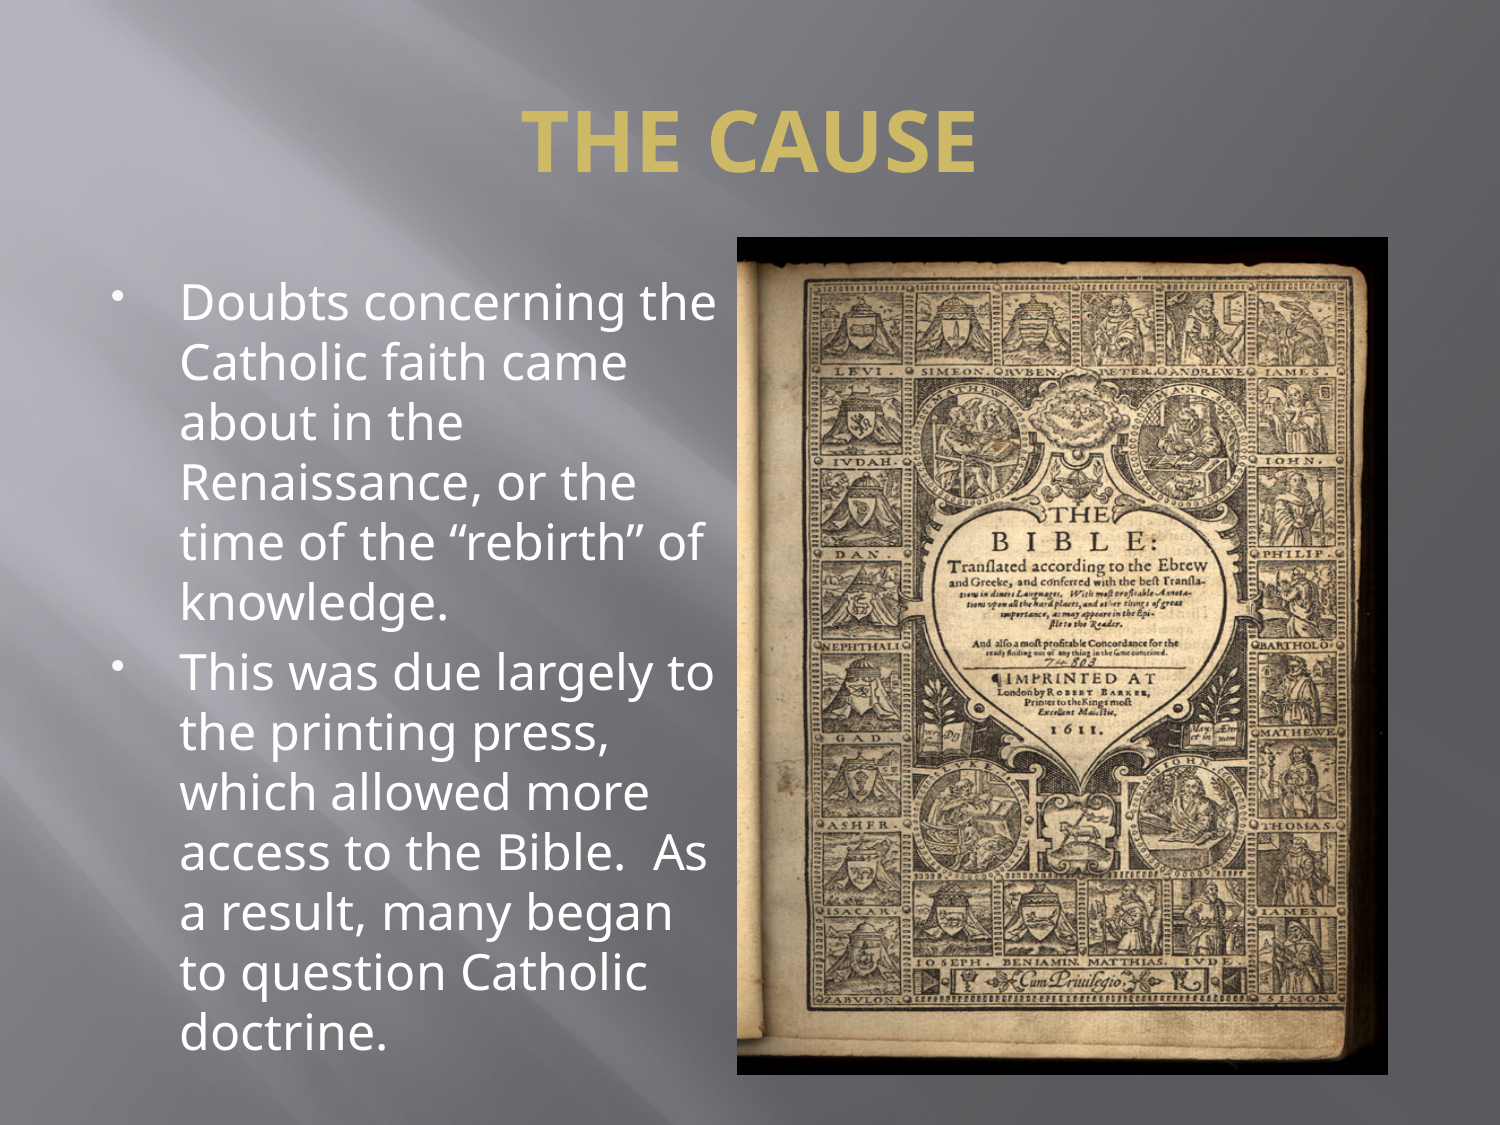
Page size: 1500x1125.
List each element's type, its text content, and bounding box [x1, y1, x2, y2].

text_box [737, 237, 1388, 1076]
list Doubts concerning the Catholic faith came about in the Renaissance, or the time of the “rebirth” of knowledge. This was due largely to the printing press, which allowed more access to the Bible. As a result, many began to question Catholic doctrine. [74, 262, 737, 1036]
title THE CAUSE [75, 45, 1425, 233]
